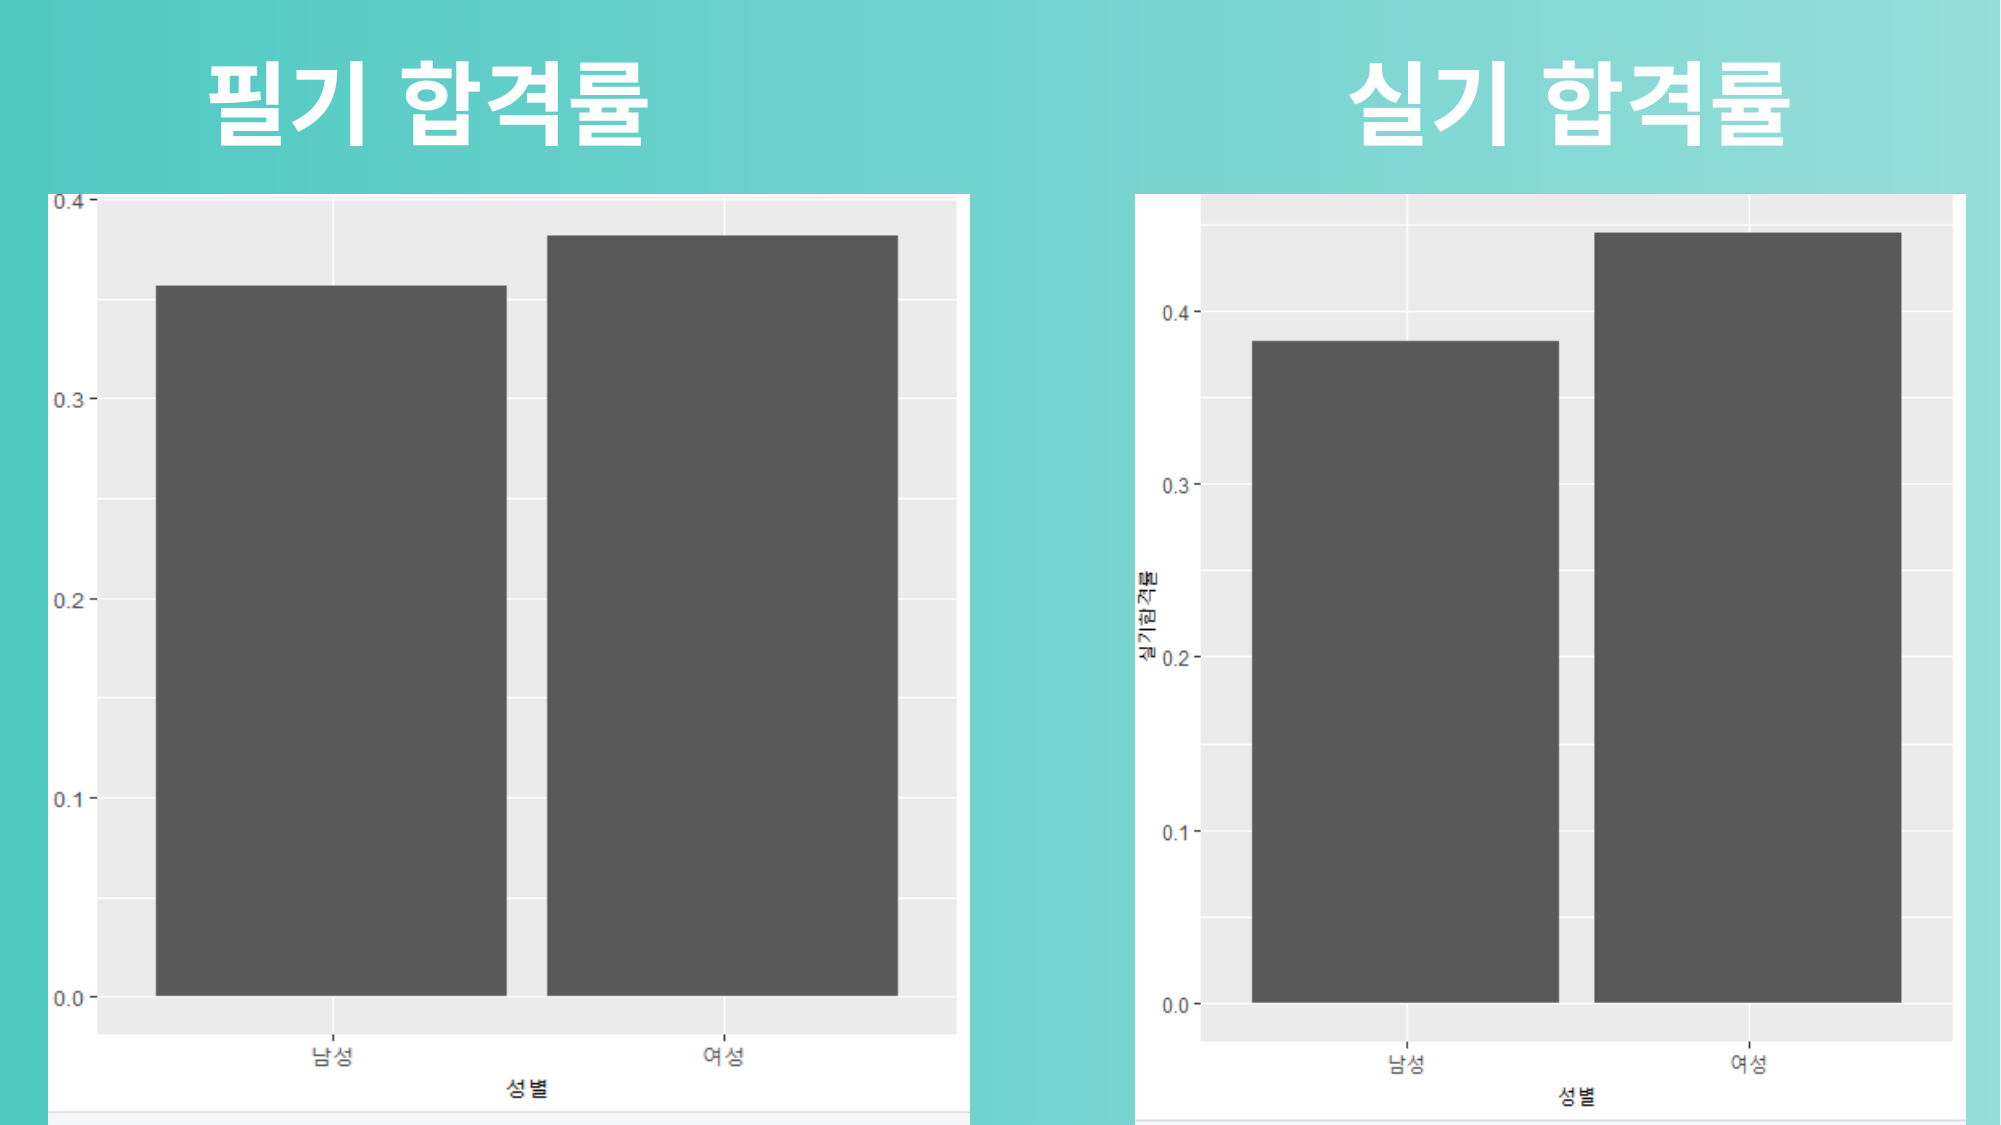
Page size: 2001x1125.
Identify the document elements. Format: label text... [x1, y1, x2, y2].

picture [0, 0, 2001, 1125]
text_box 필기 합격률 실기 합격률 [0, 0, 2000, 218]
